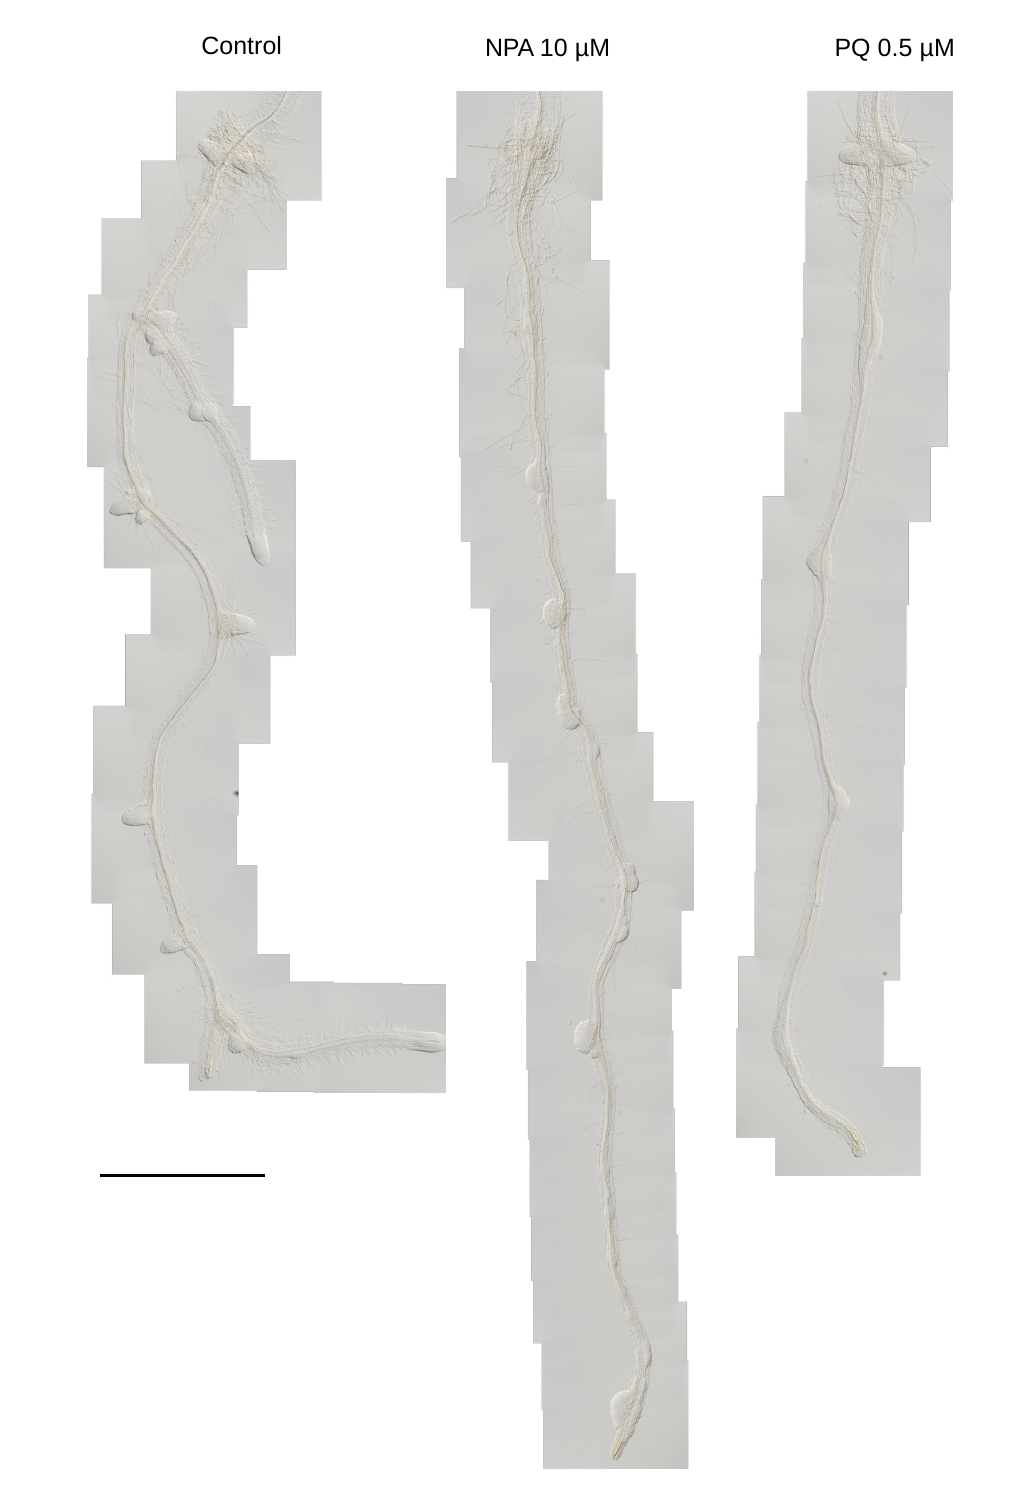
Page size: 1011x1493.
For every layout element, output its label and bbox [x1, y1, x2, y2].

text_box [87, 22, 970, 1469]
